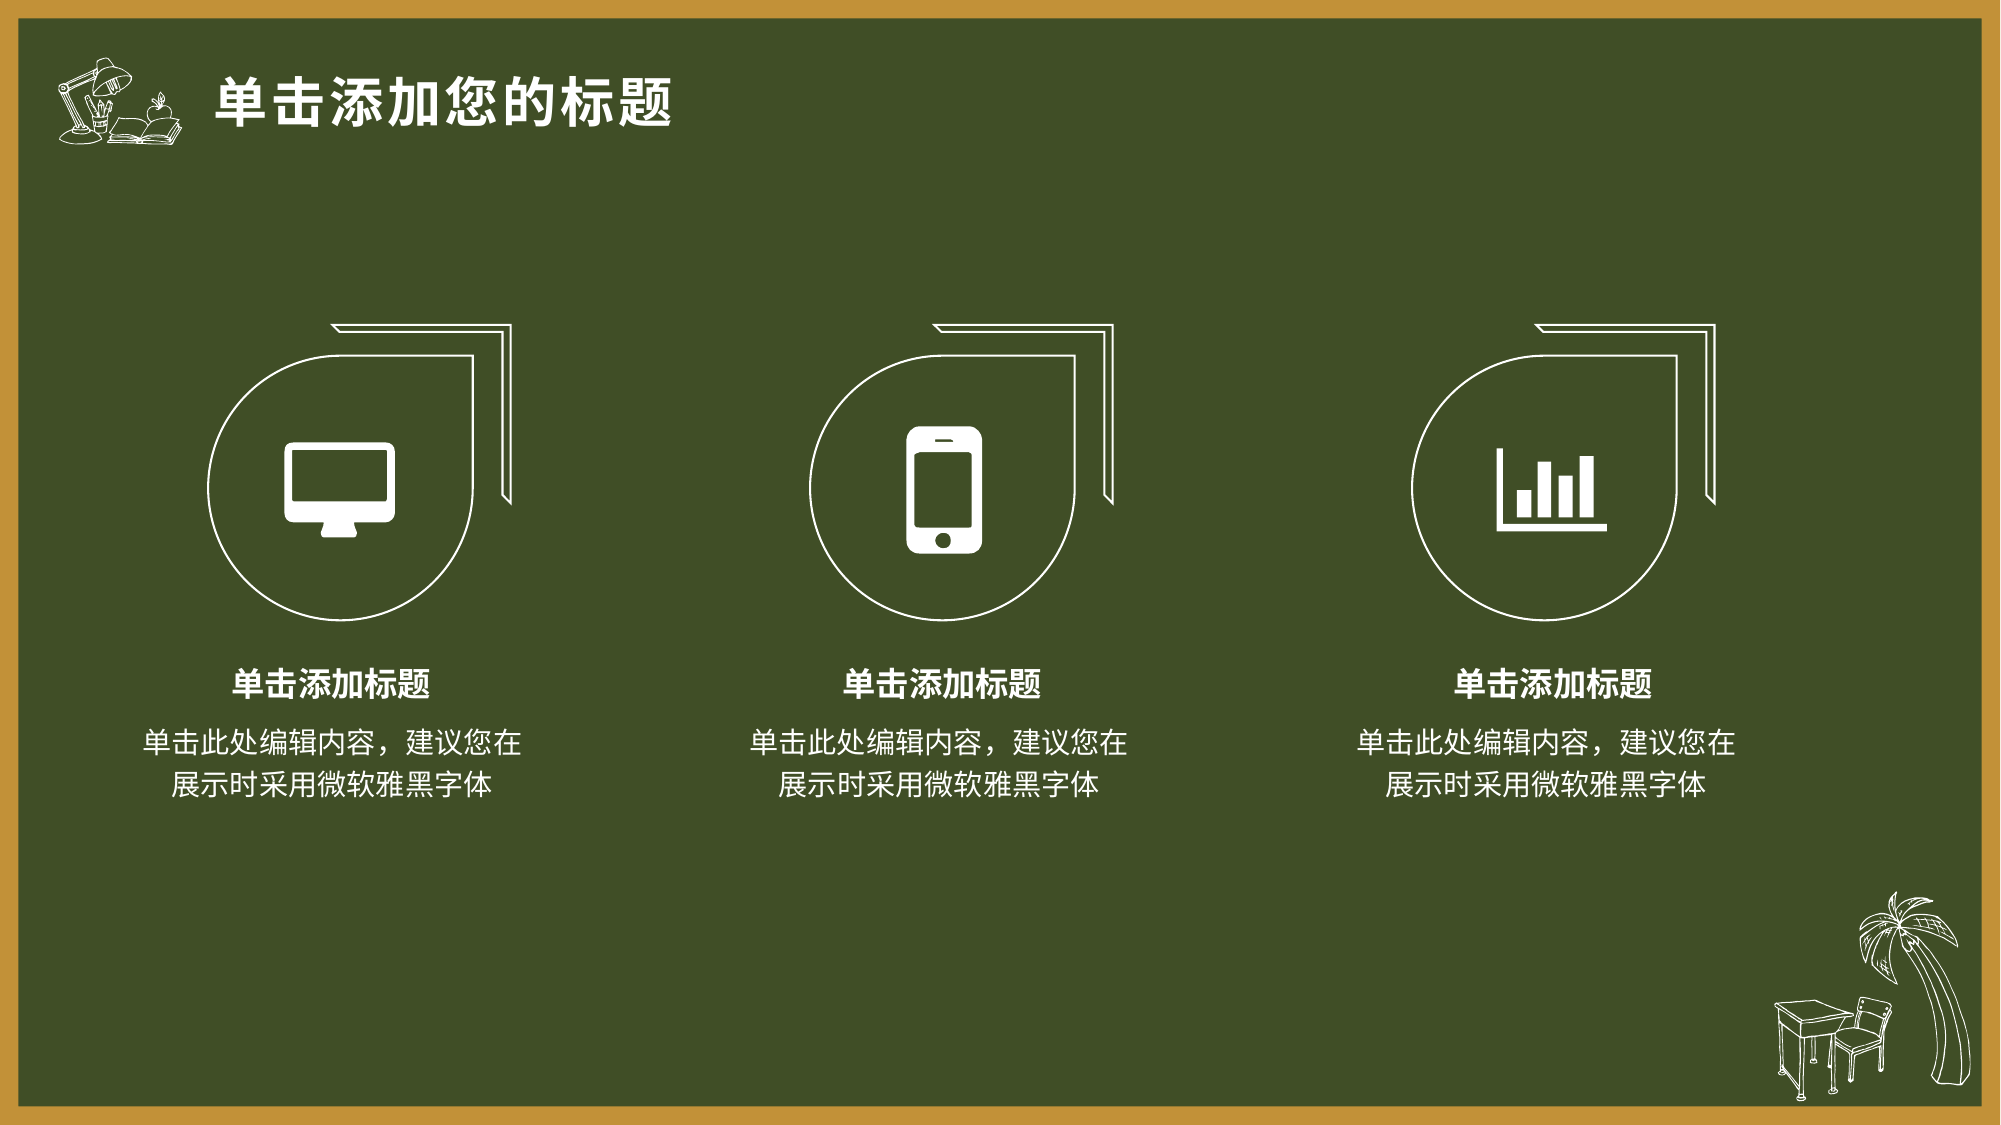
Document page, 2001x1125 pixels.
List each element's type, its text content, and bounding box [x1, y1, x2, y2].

text_box [329, 323, 512, 506]
text_box [284, 442, 395, 538]
text_box [809, 354, 1076, 622]
text_box 单击此处编辑内容，建议您在展示时采用微软雅黑字体 [137, 717, 528, 800]
text_box [906, 426, 983, 554]
text_box 单击添加标题 [813, 656, 1072, 711]
text_box [1411, 354, 1678, 622]
text_box 单击此处编辑内容，建议您在展示时采用微软雅黑字体 [744, 717, 1135, 800]
text_box [207, 354, 474, 622]
text_box 单击此处编辑内容，建议您在展示时采用微软雅黑字体 [1351, 717, 1742, 800]
text_box [1533, 323, 1716, 506]
text_box 单击添加标题 [1424, 656, 1682, 711]
text_box [931, 323, 1114, 506]
text_box 单击添加标题 [202, 656, 461, 711]
text_box [1496, 448, 1607, 532]
text_box 单击添加您的标题 [198, 60, 772, 141]
